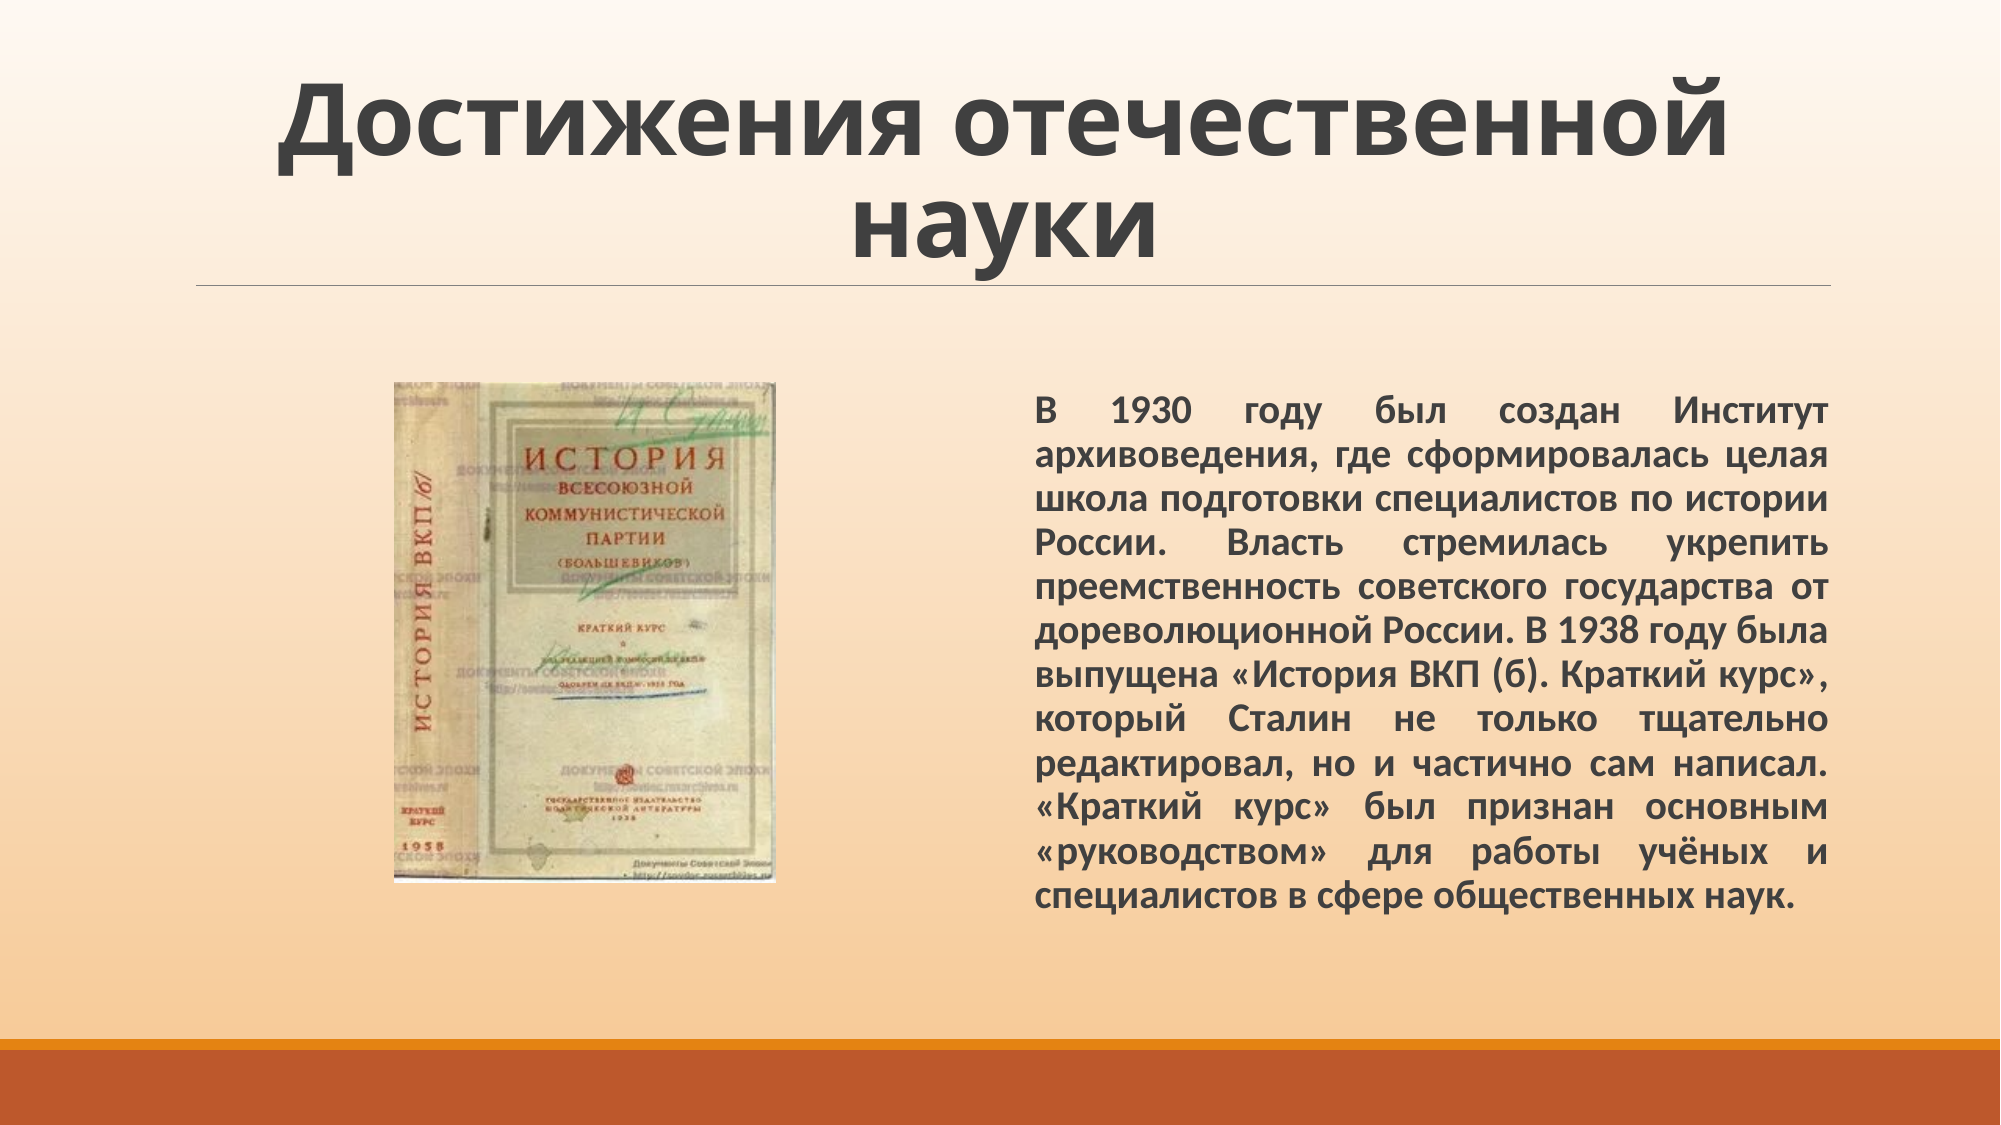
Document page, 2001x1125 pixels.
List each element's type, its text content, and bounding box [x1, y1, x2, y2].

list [393, 382, 777, 884]
list В 1930 году был создан Институт архивоведения, где сформировалась целая школа подготовки специалистов по истории России. Власть стремилась укрепить преемственность советского государства от дореволюционной России. В 1938 году была выпущена «История ВКП (б). Краткий курс», который Сталин не только тщательно редактировал, но и частично сам написал. «Краткий курс» был признан основным «руководством» для работы учёных и специалистов в сфере общественных наук. [1020, 302, 1830, 963]
title Достижения отечественной науки [180, 47, 1830, 285]
